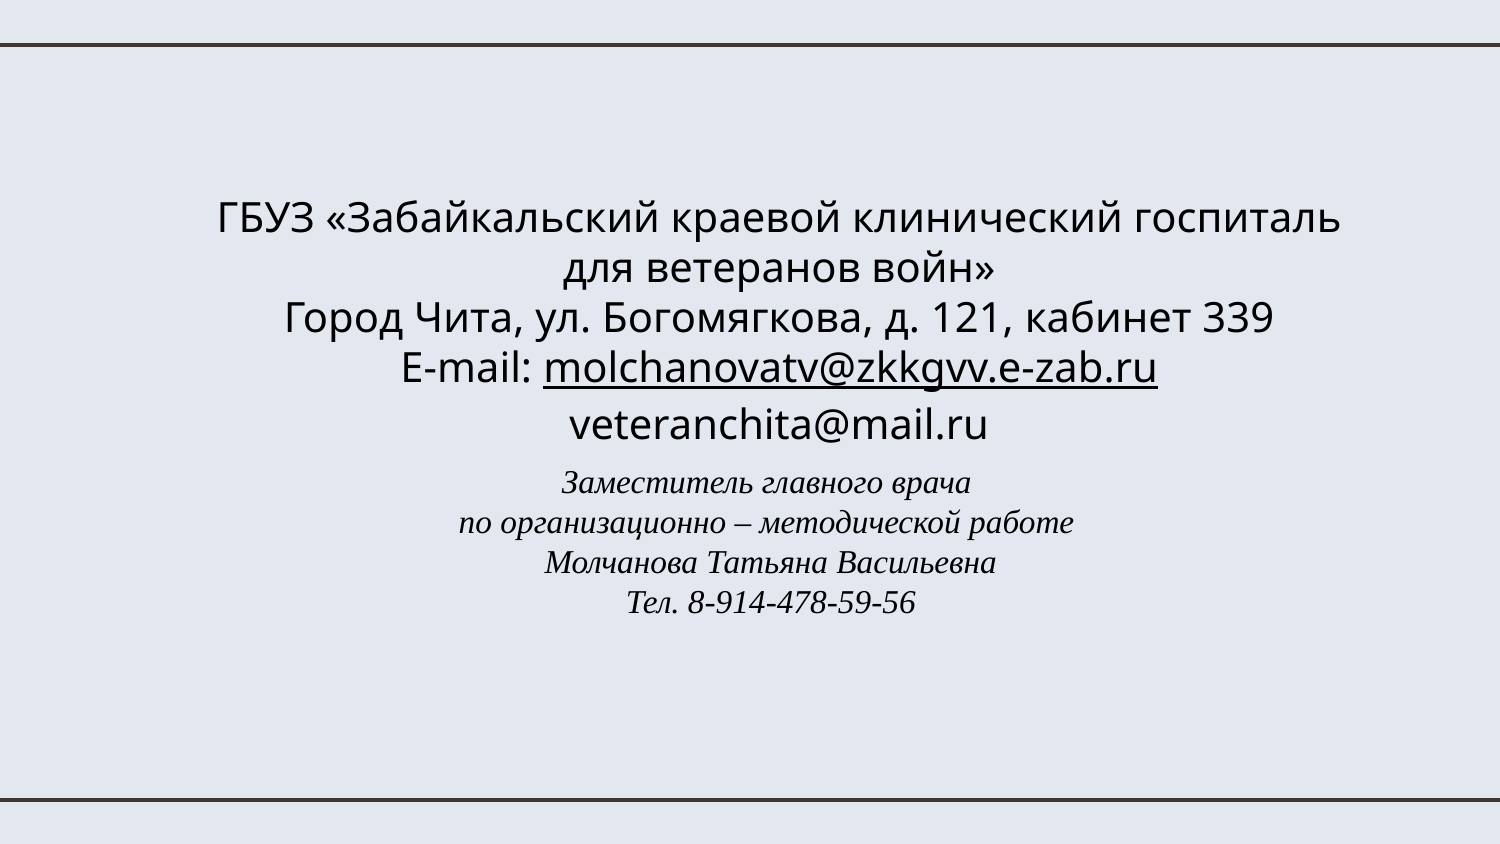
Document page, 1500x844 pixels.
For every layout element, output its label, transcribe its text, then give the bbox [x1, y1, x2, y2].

title ГБУЗ «Забайкальский краевой клинический госпиталь для ветеранов войн» Город Чита, ул. Богомягкова, д. 121, кабинет 339 E-mail: molchanovatv@zkkgvv.e-zab.ru veteranchita@mail.ru [199, 175, 1360, 388]
subtitle Заместитель главного врача по организационно – методической работе Молчанова Татьяна Васильевна Тел. 8-914-478-59-56 [292, 445, 1231, 537]
